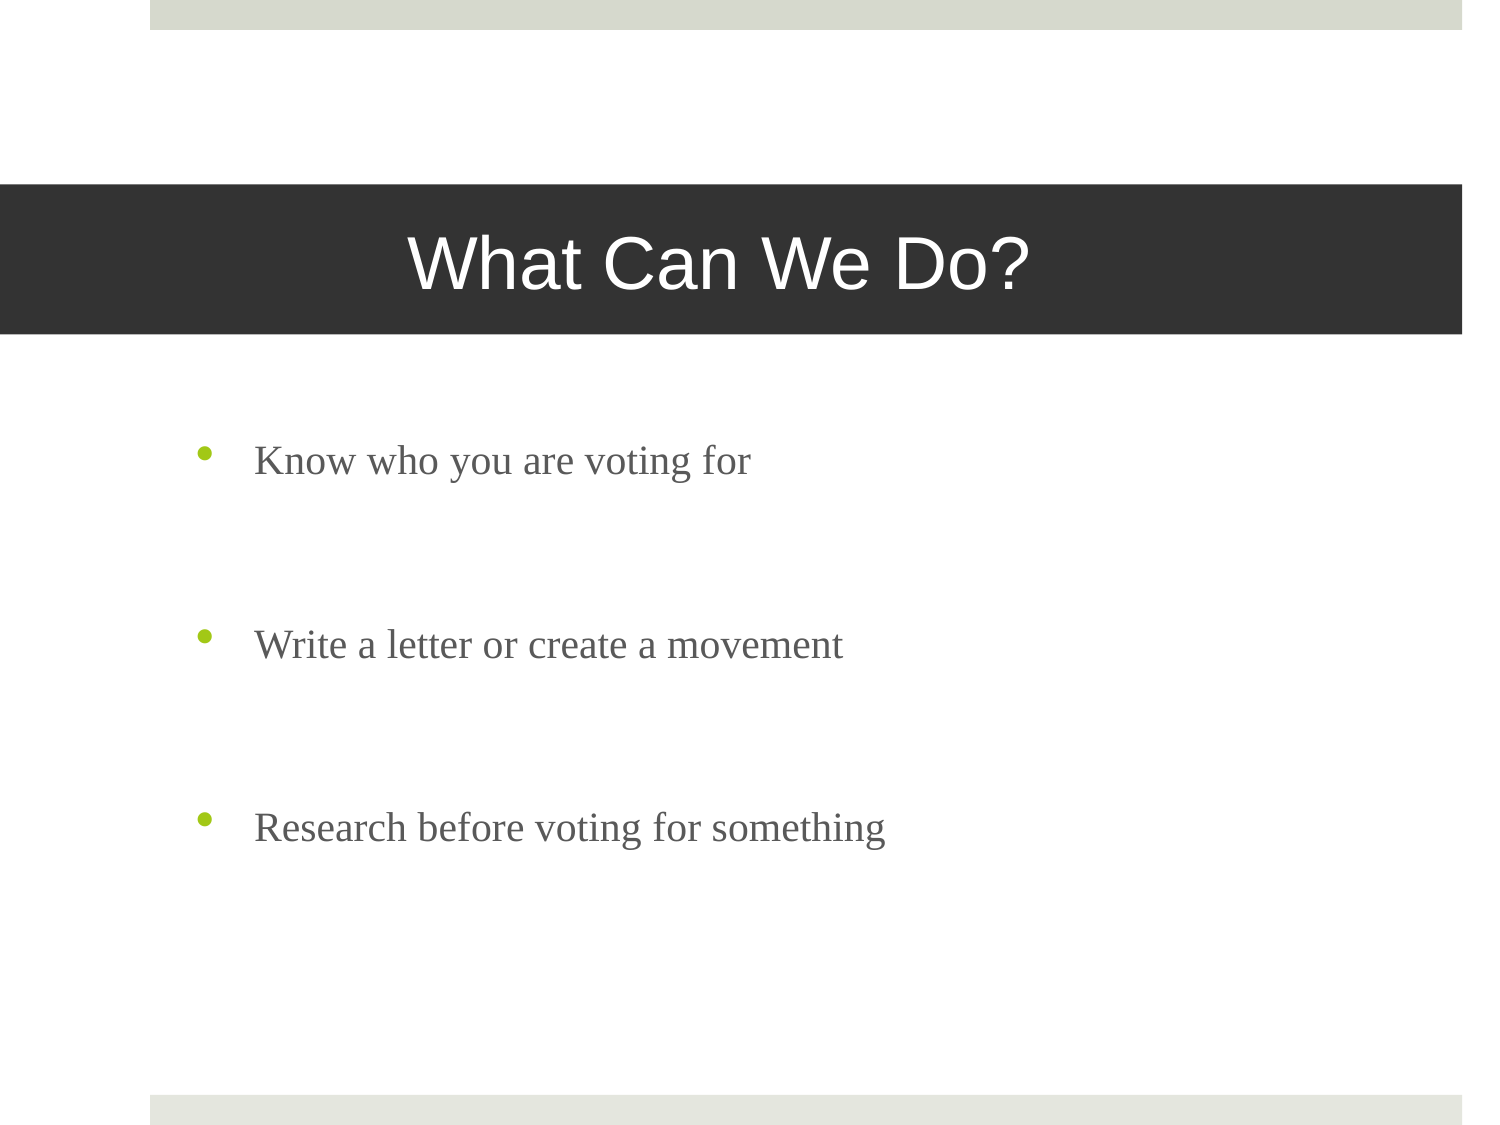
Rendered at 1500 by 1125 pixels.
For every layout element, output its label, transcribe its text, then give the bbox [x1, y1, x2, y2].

title What Can We Do? [0, 184, 1463, 335]
list Know who you are voting for Write a letter or create a movement Research before voting for something [182, 425, 1432, 1028]
